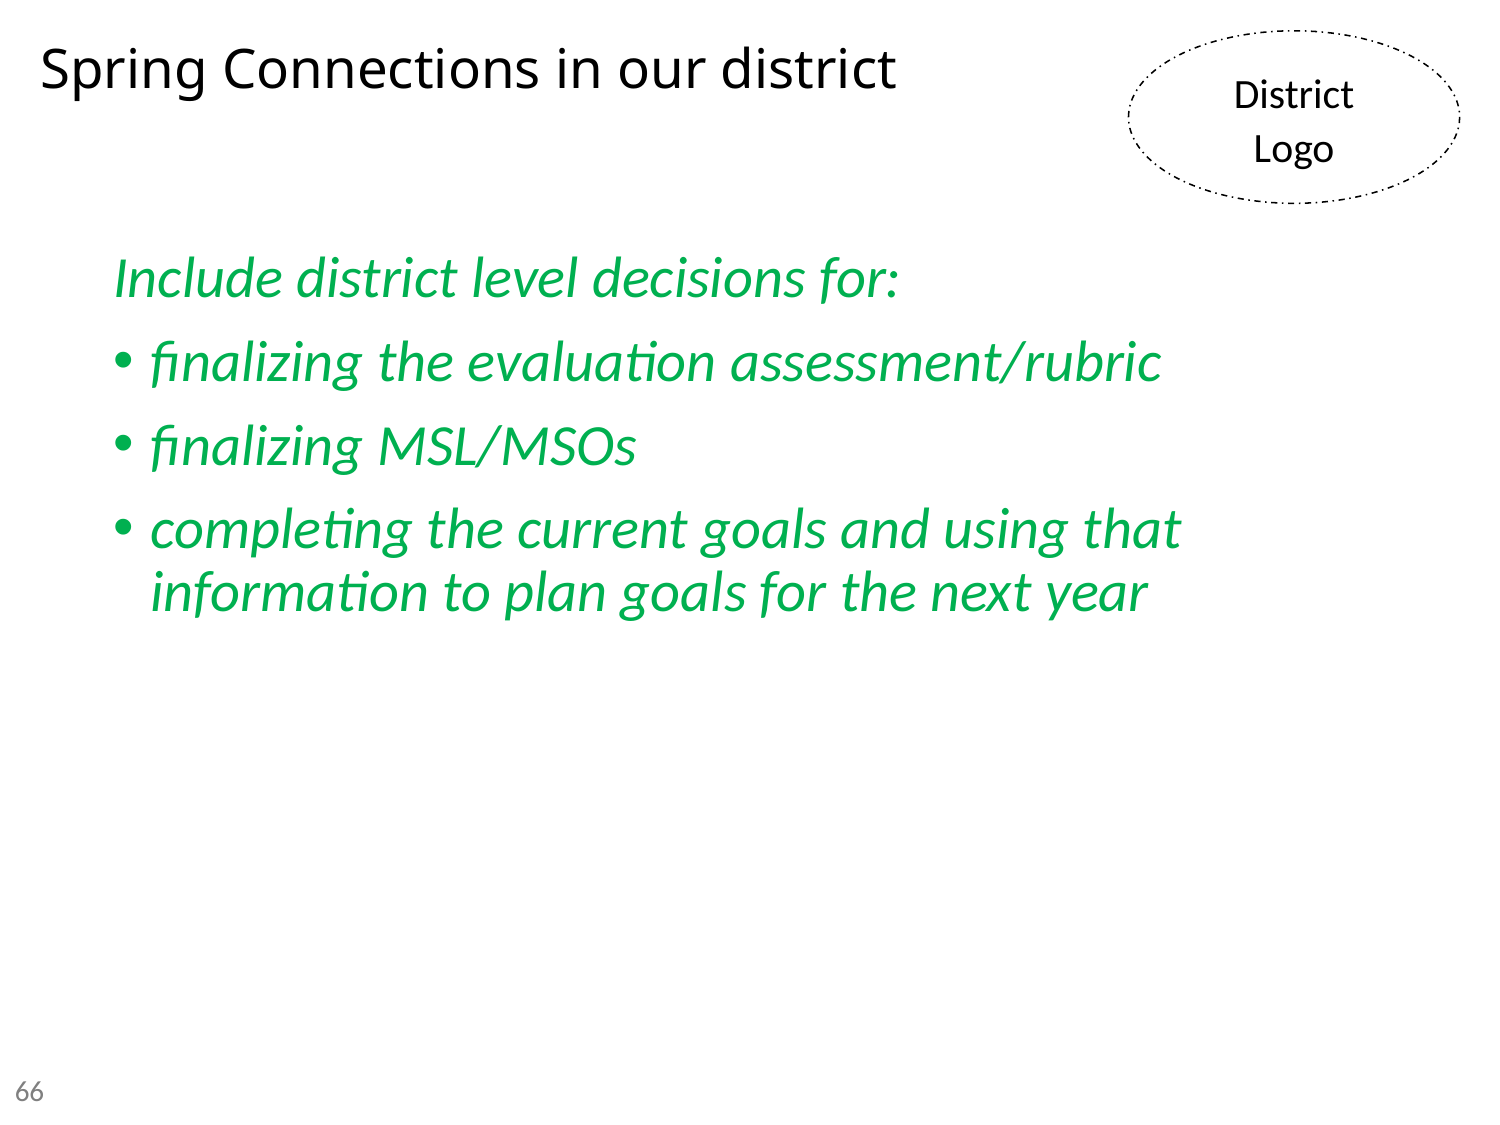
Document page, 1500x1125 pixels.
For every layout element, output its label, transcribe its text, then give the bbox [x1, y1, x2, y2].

slide_number 66 [0, 1065, 338, 1125]
title Spring Connections in our district [40, 41, 1038, 140]
text_box District Logo [1128, 30, 1460, 204]
list Include district level decisions for: finalizing the evaluation assessment/rubric finalizing MSL/MSOs completing the current goals and using that information to plan goals for the next year [98, 240, 1391, 1002]
